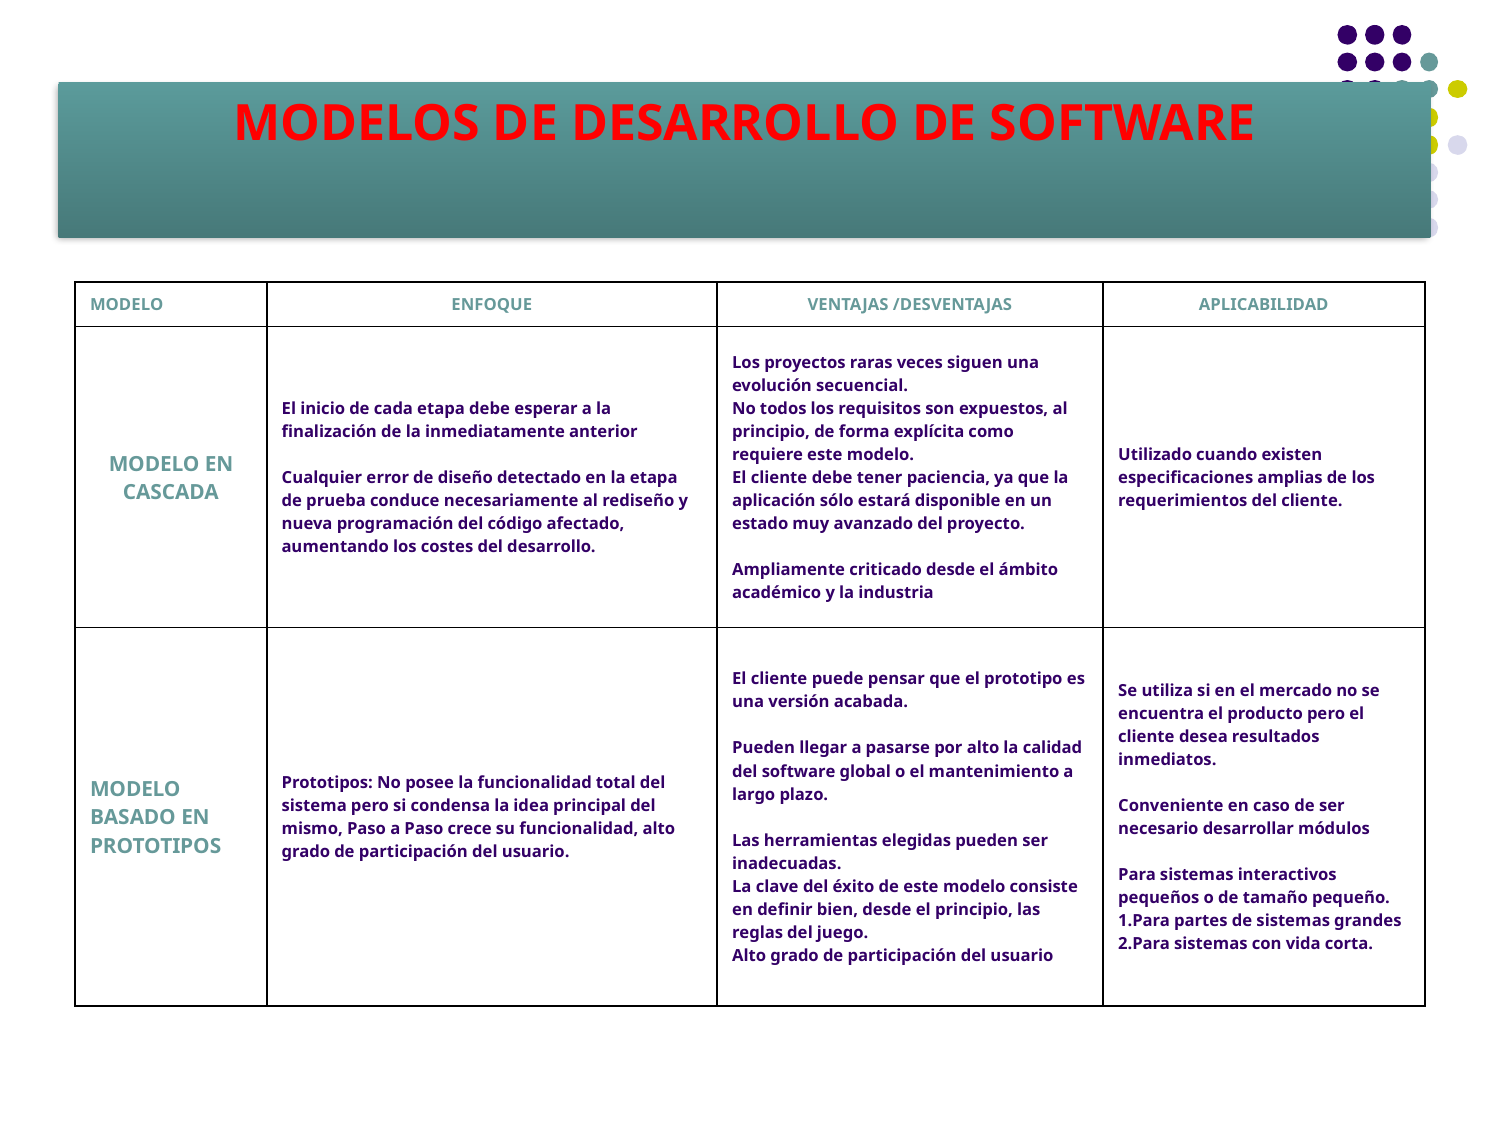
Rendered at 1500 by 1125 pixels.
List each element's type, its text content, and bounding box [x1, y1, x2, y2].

text_box MODELOS DE DESARROLLO DE SOFTWARE [58, 82, 1431, 238]
table_cell El inicio de cada etapa debe esperar a la finalización de la inmediatamente anterior Cualquier error de diseño detectado en la etapa de prueba conduce necesariamente al rediseño y nueva programación del código afectado, aumentando los costes del desarrollo. [268, 327, 716, 627]
table_header VENTAJAS /DESVENTAJAS [718, 283, 1102, 326]
table_cell Prototipos: No posee la funcionalidad total del sistema pero si condensa la idea principal del mismo, Paso a Paso crece su funcionalidad, alto grado de participación del usuario. [268, 628, 716, 1005]
table_cell Los proyectos raras veces siguen una evolución secuencial. No todos los requisitos son expuestos, al principio, de forma explícita como requiere este modelo. El cliente debe tener paciencia, ya que la aplicación sólo estará disponible en un estado muy avanzado del proyecto. Ampliamente criticado desde el ámbito académico y la industria [718, 327, 1102, 627]
table_header APLICABILIDAD [1104, 283, 1424, 326]
table_cell Utilizado cuando existen especificaciones amplias de los requerimientos del cliente. [1104, 327, 1424, 627]
table_cell Se utiliza si en el mercado no se encuentra el producto pero el cliente desea resultados inmediatos. Conveniente en caso de ser necesario desarrollar módulos Para sistemas interactivos pequeños o de tamaño pequeño. Para partes de sistemas grandes Para sistemas con vida corta. [1104, 628, 1424, 1005]
table_cell El cliente puede pensar que el prototipo es una versión acabada. Pueden llegar a pasarse por alto la calidad del software global o el mantenimiento a largo plazo. Las herramientas elegidas pueden ser inadecuadas. La clave del éxito de este modelo consiste en definir bien, desde el principio, las reglas del juego. Alto grado de participación del usuario [718, 628, 1102, 1005]
table_cell MODELO BASADO EN PROTOTIPOS [76, 628, 266, 1005]
table_header ENFOQUE [268, 283, 716, 326]
table_cell MODELO EN CASCADA [76, 327, 266, 627]
table_header MODELO [76, 283, 266, 326]
